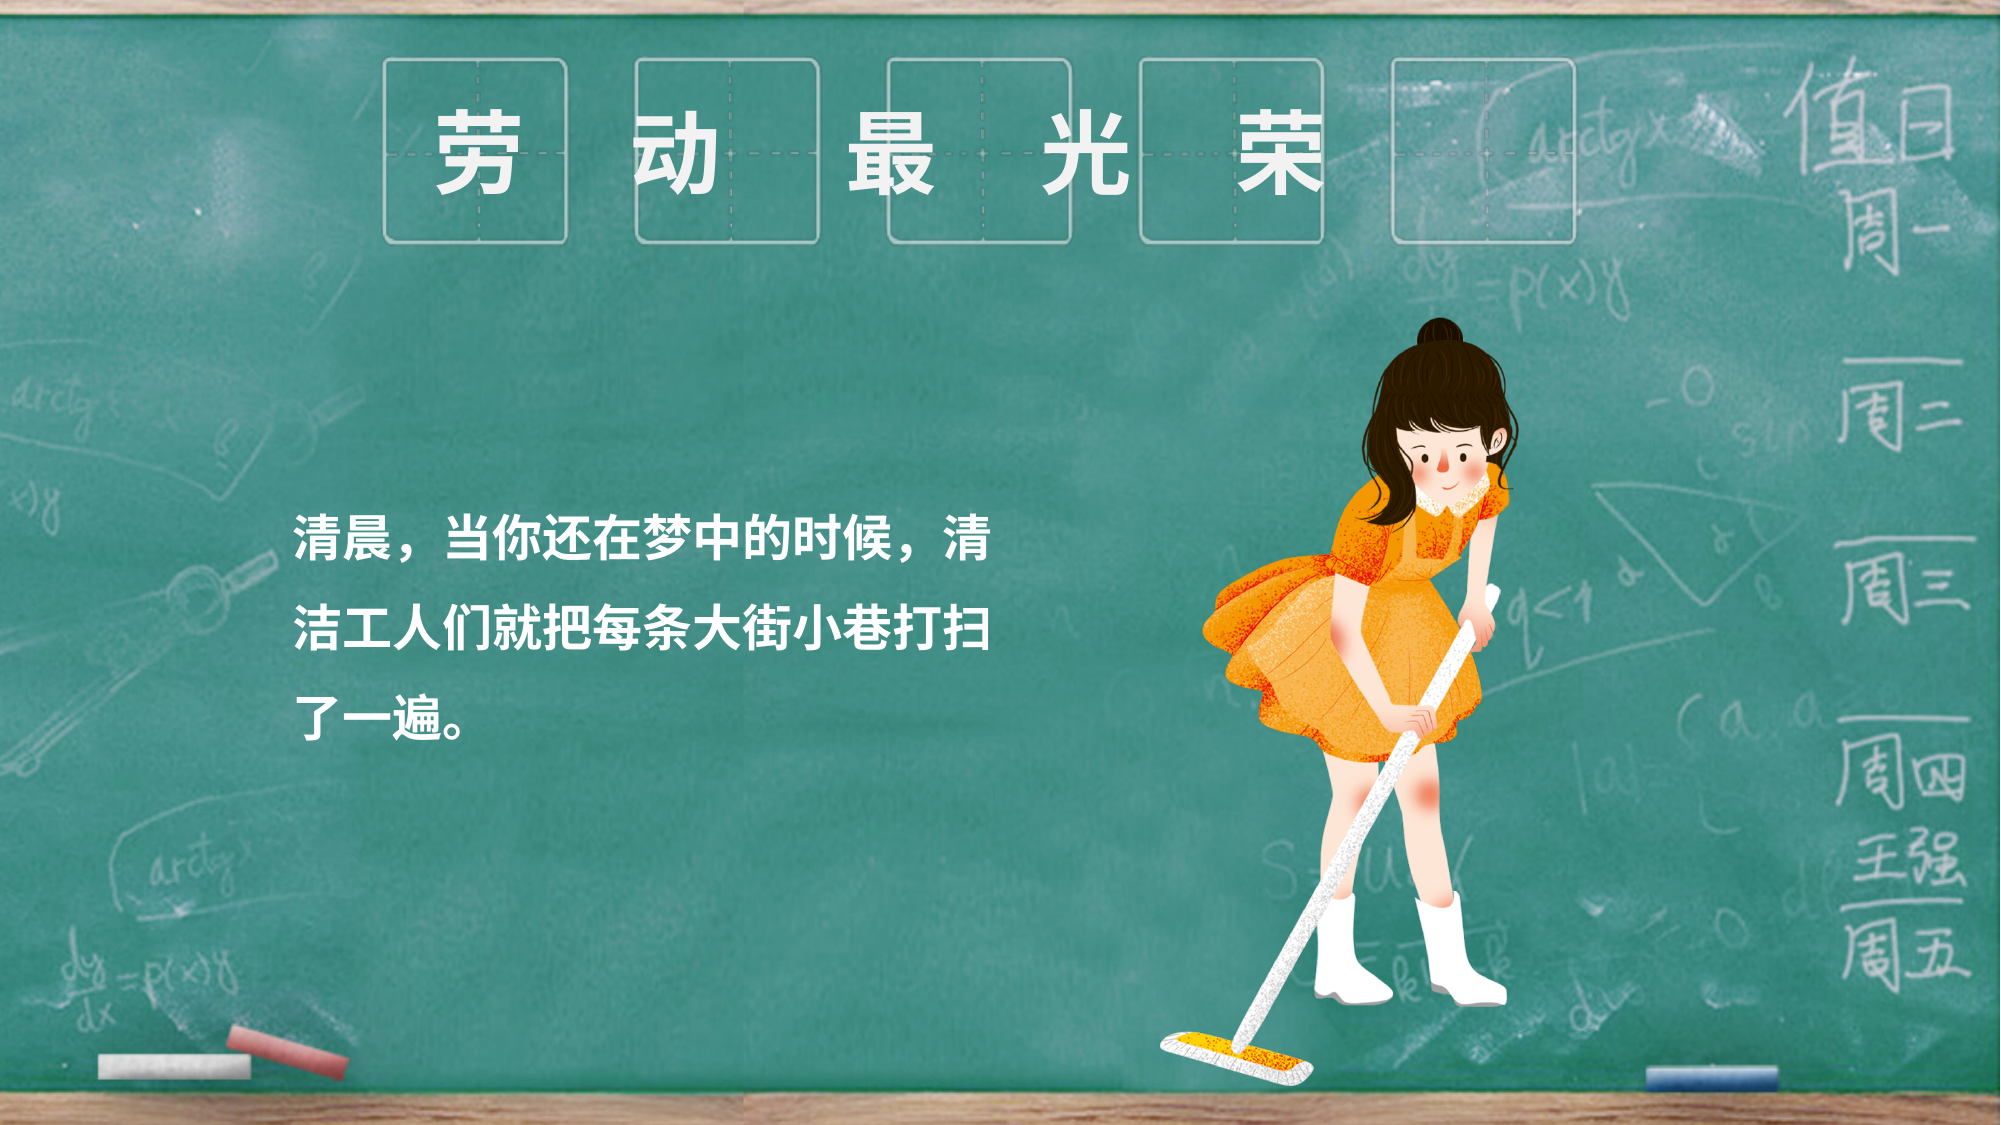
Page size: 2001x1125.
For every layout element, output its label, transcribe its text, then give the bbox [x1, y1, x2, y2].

picture [0, 0, 2000, 1125]
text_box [380, 56, 1683, 247]
text_box 清晨，当你还在梦中的时候，清洁工人们就把每条大街小巷打扫了一遍。 [277, 395, 1032, 829]
